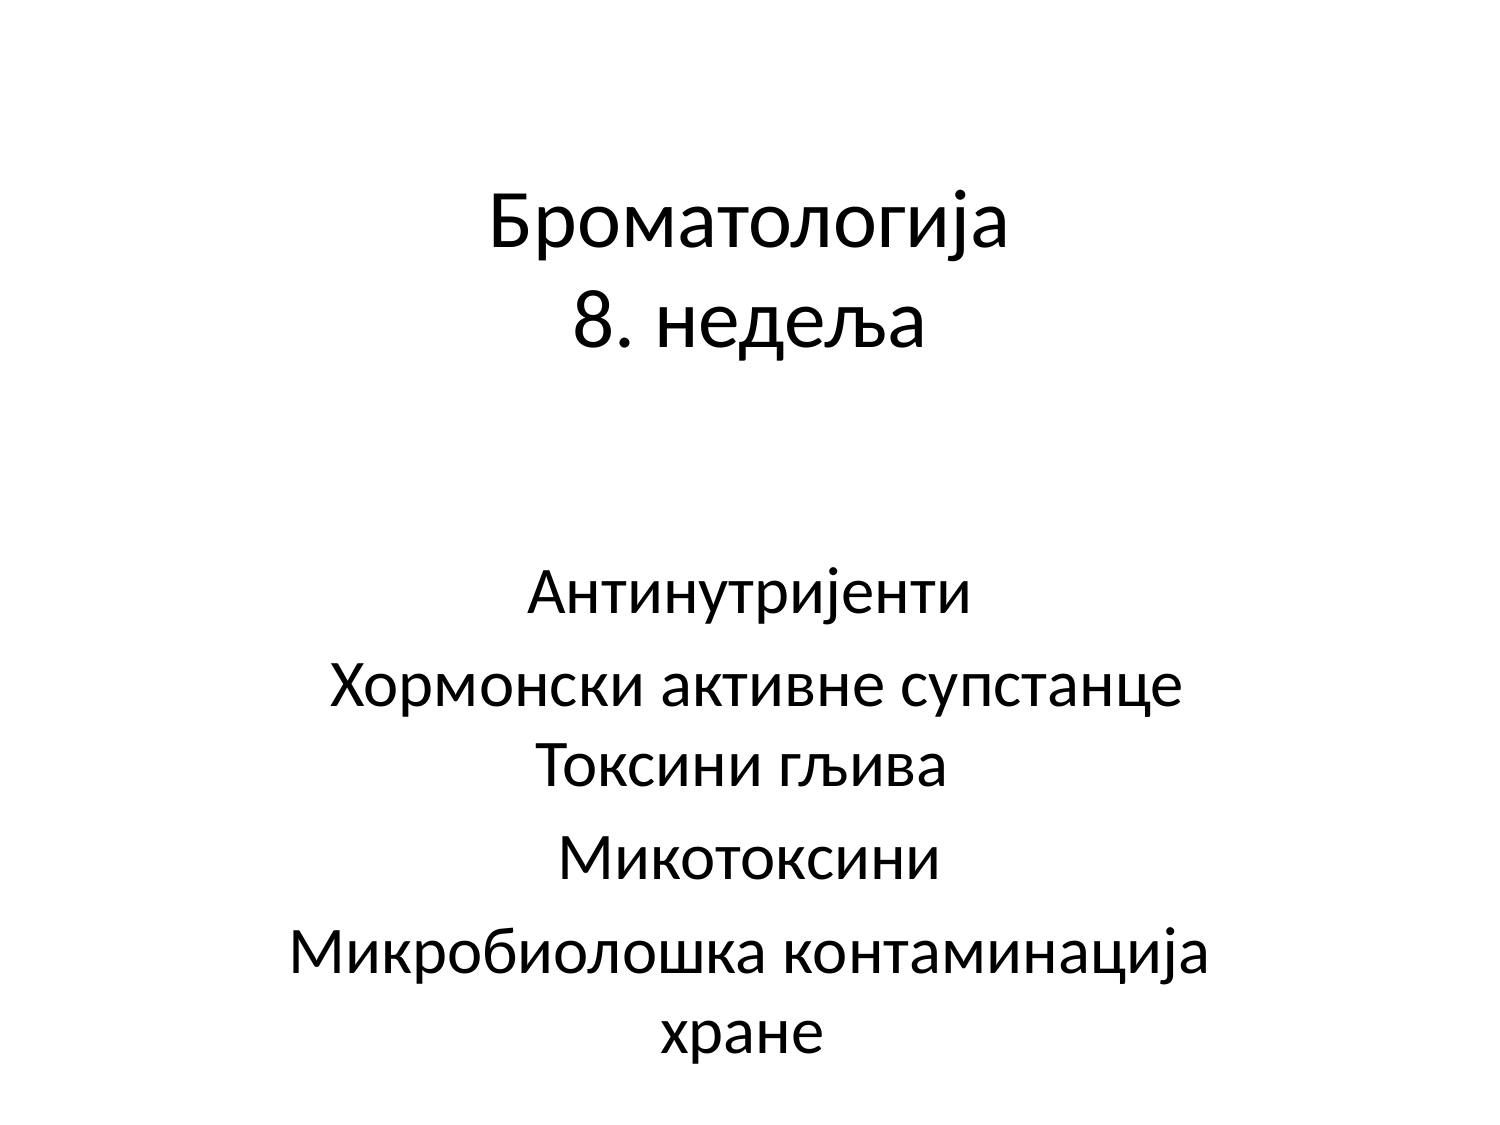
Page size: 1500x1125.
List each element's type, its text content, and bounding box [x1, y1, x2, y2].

subtitle Антинутриjенти Хормонски активне супстанце Токсини гљива Микотоксини Микробиолошка контаминација хране [224, 538, 1276, 827]
title Броматологија 8. недеља [112, 136, 1388, 591]
